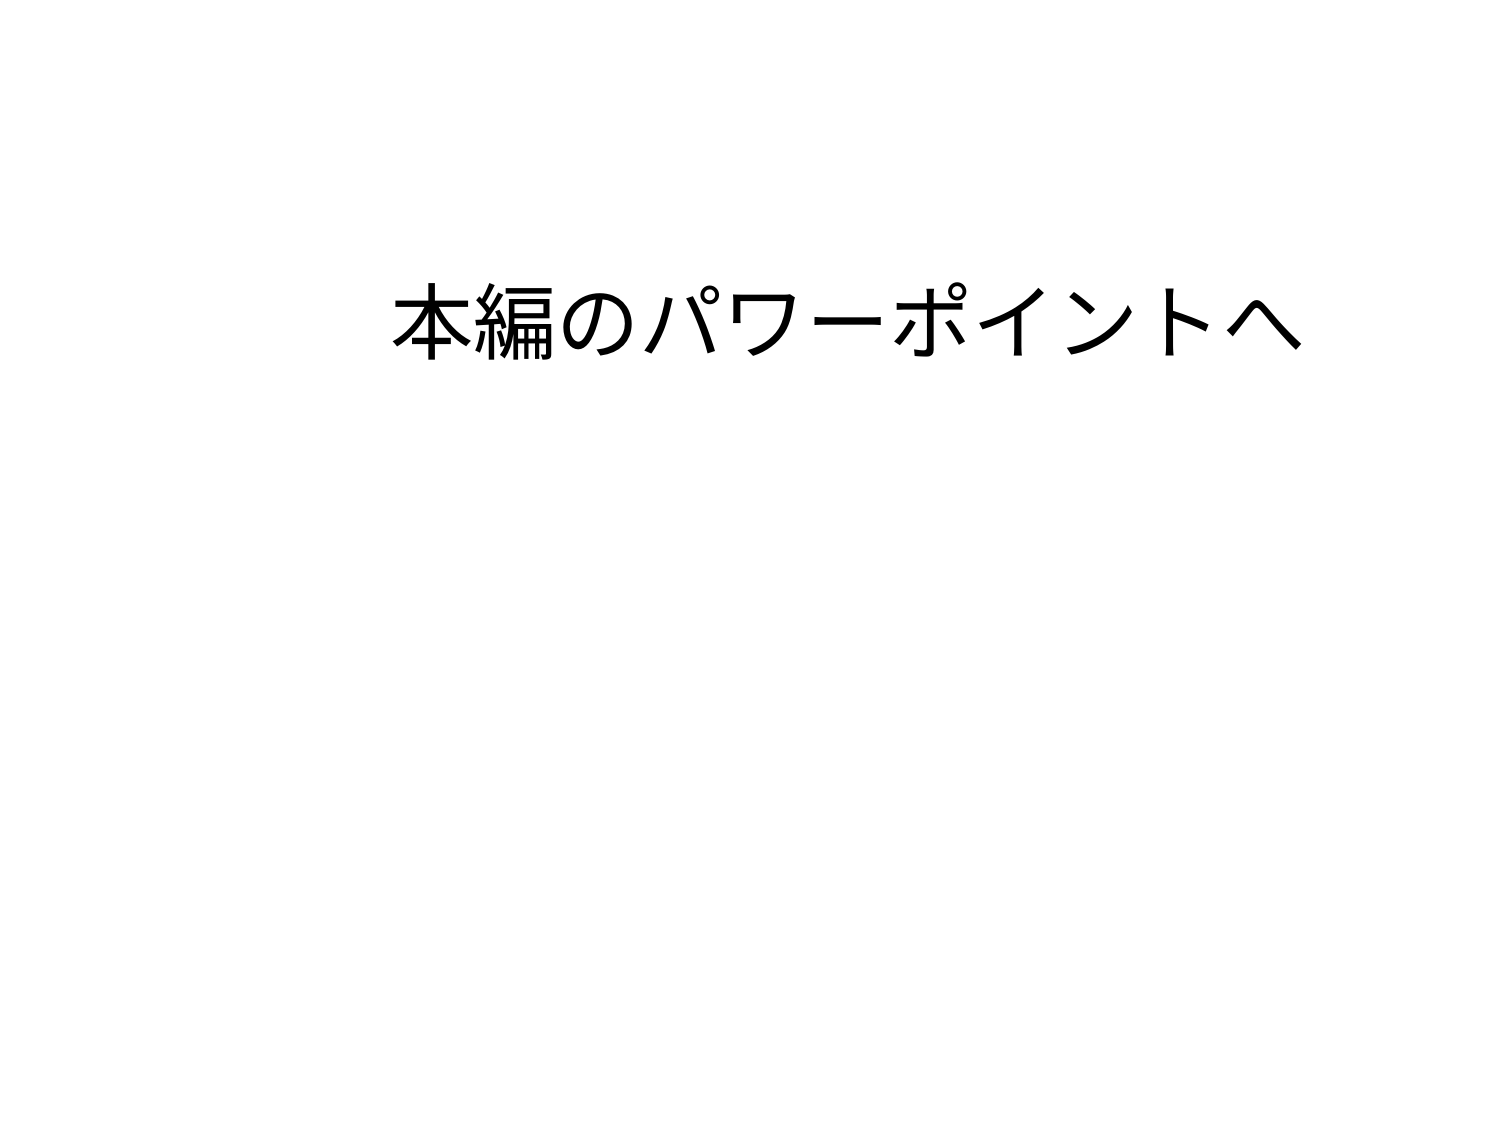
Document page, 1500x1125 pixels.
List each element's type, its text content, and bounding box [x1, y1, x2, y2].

list 本編のパワーポイントへ [0, 262, 1350, 1005]
